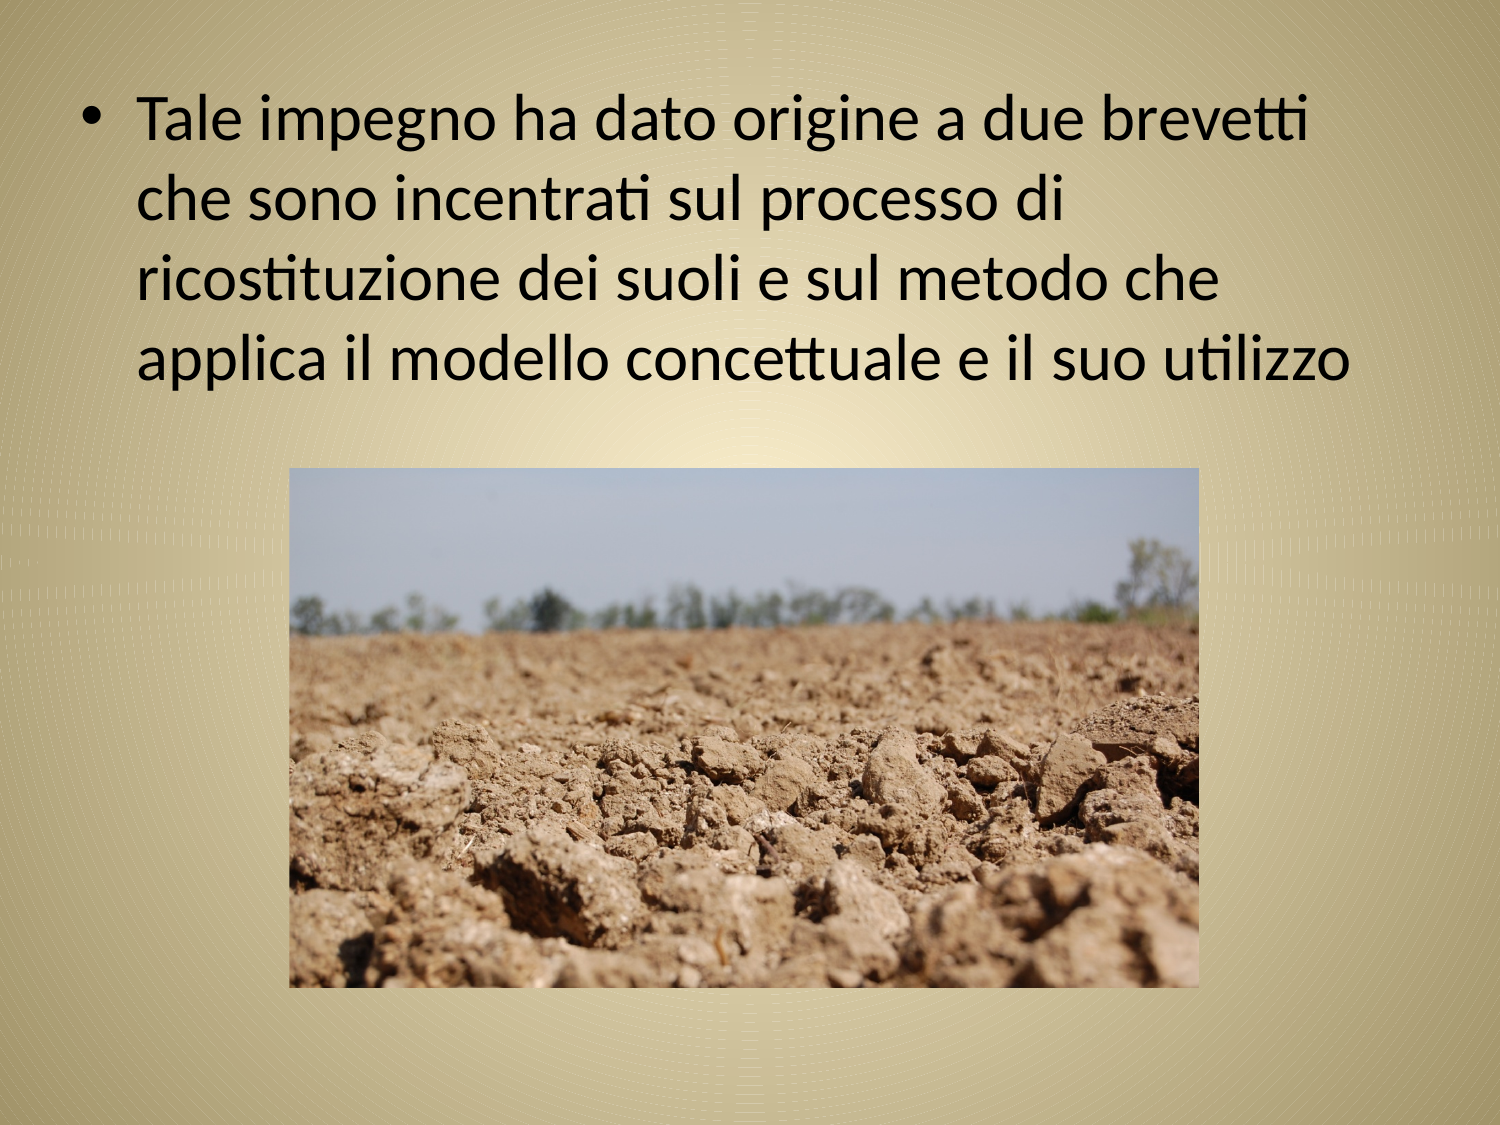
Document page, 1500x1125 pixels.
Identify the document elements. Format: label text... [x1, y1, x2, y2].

list Tale impegno ha dato origine a due brevetti che sono incentrati sul processo di ricostituzione dei suoli e sul metodo che applica il modello concettuale e il suo utilizzo [64, 66, 1415, 809]
picture [288, 467, 1200, 988]
